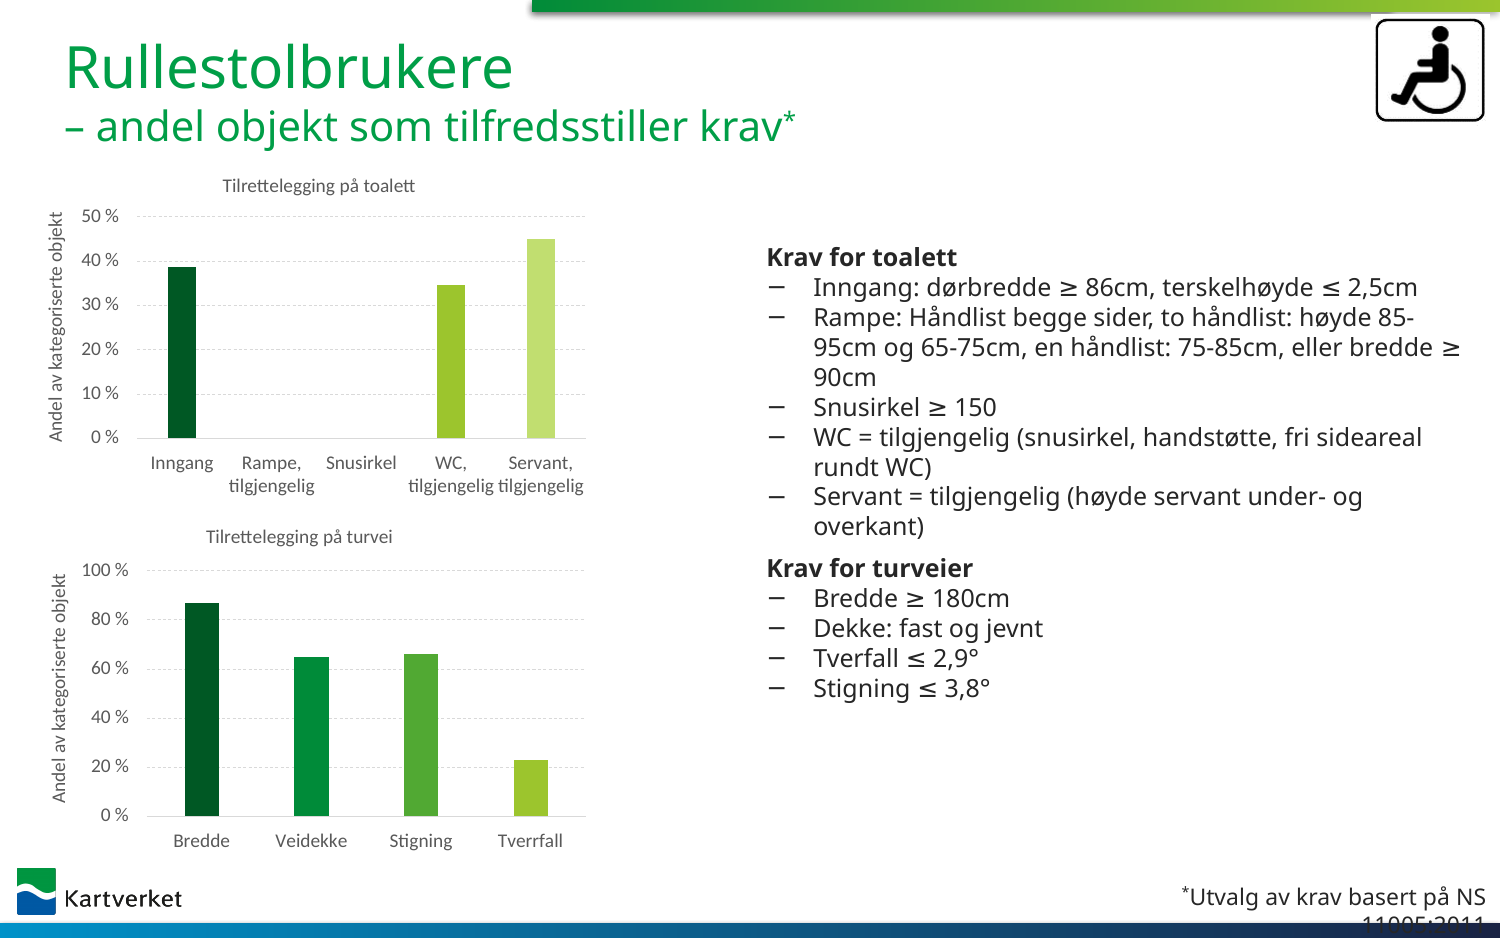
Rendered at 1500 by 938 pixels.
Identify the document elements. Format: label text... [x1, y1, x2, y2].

text_box *Utvalg av krav basert på NS 11005:2011 [1068, 873, 1500, 938]
picture [41, 520, 597, 859]
text_box Rullestolbrukere – andel objekt som tilfredsstiller krav* [49, 14, 1431, 158]
picture [1371, 13, 1491, 127]
text_box Krav for turveier Bredde ≥ 180cm Dekke: fast og jevnt Tverfall ≤ 2,9° Stigning ≤ 3,8° [751, 545, 1483, 710]
picture [41, 166, 598, 505]
text_box Krav for toalett Inngang: dørbredde ≥ 86cm, terskelhøyde ≤ 2,5cm Rampe: Håndlist begge sider, to håndlist: høyde 85-95cm og 65-75cm, en håndlist: 75-85cm, eller bredde ≥ 90cm Snusirkel ≥ 150 WC = tilgjengelig (snusirkel, handstøtte, fri sideareal rundt WC) Servant = tilgjengelig (høyde servant under- og overkant) [751, 234, 1483, 545]
